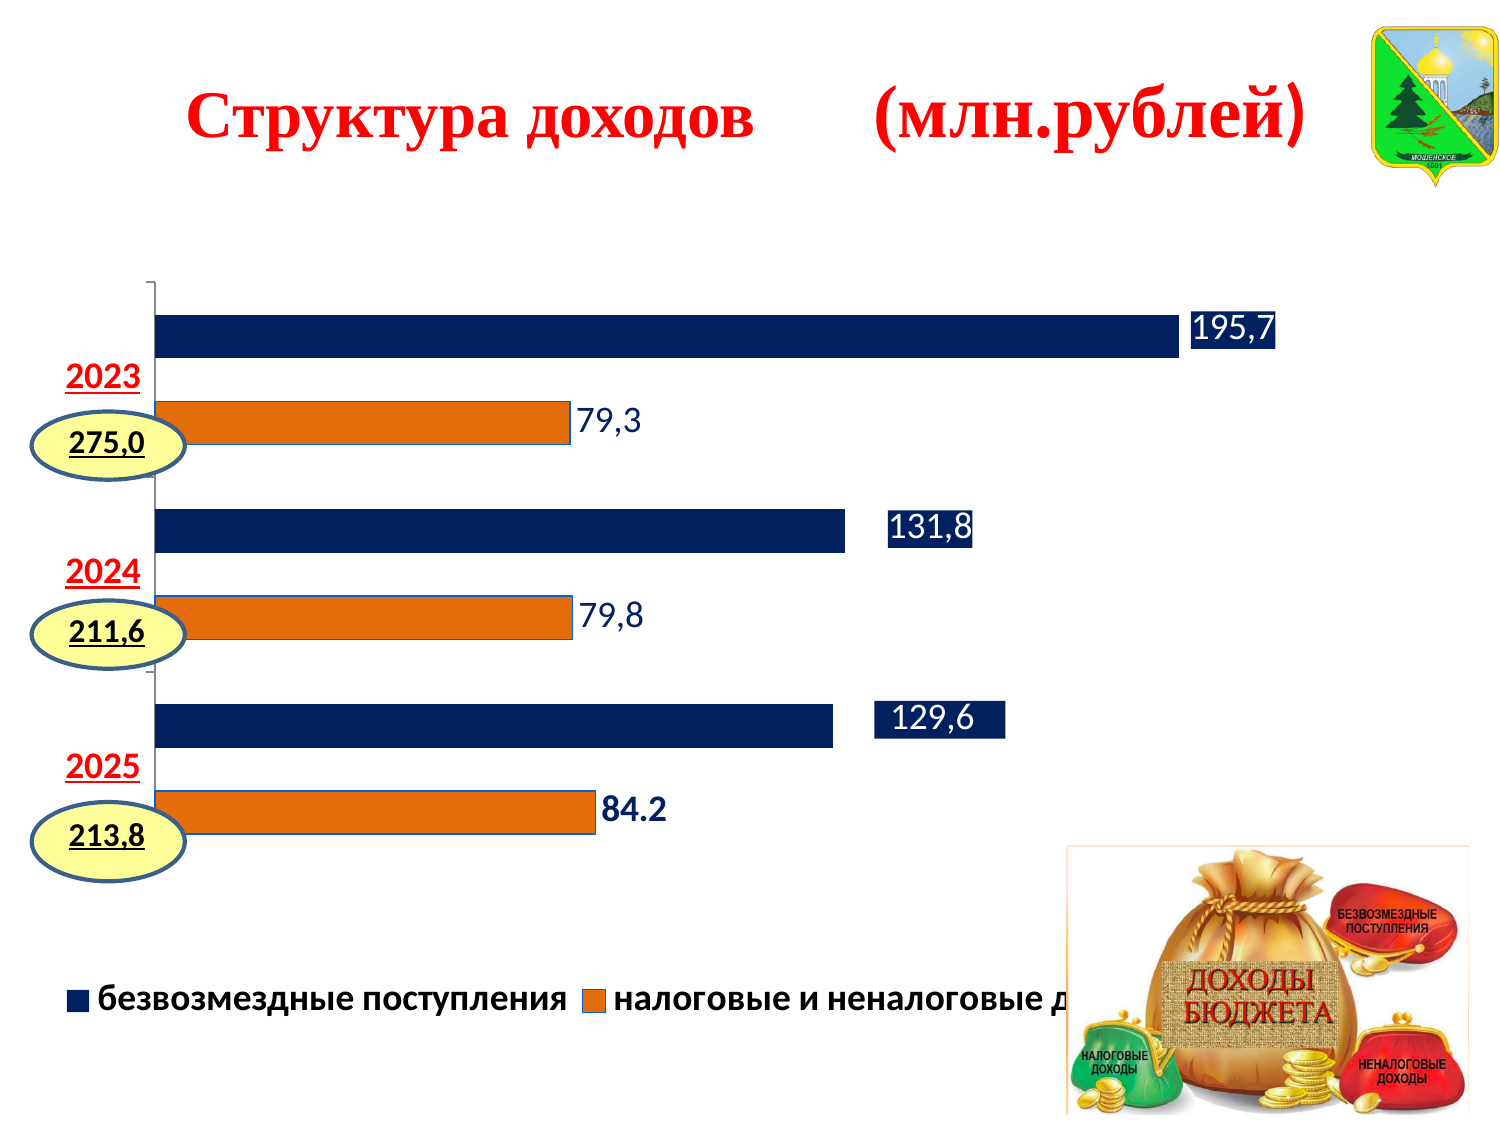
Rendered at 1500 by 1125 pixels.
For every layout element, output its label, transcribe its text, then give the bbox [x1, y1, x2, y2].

picture [1065, 845, 1470, 1115]
chart [29, 247, 1500, 1099]
picture [1369, 23, 1500, 188]
text_box Структура доходов (млн.рублей) [93, 54, 1336, 160]
